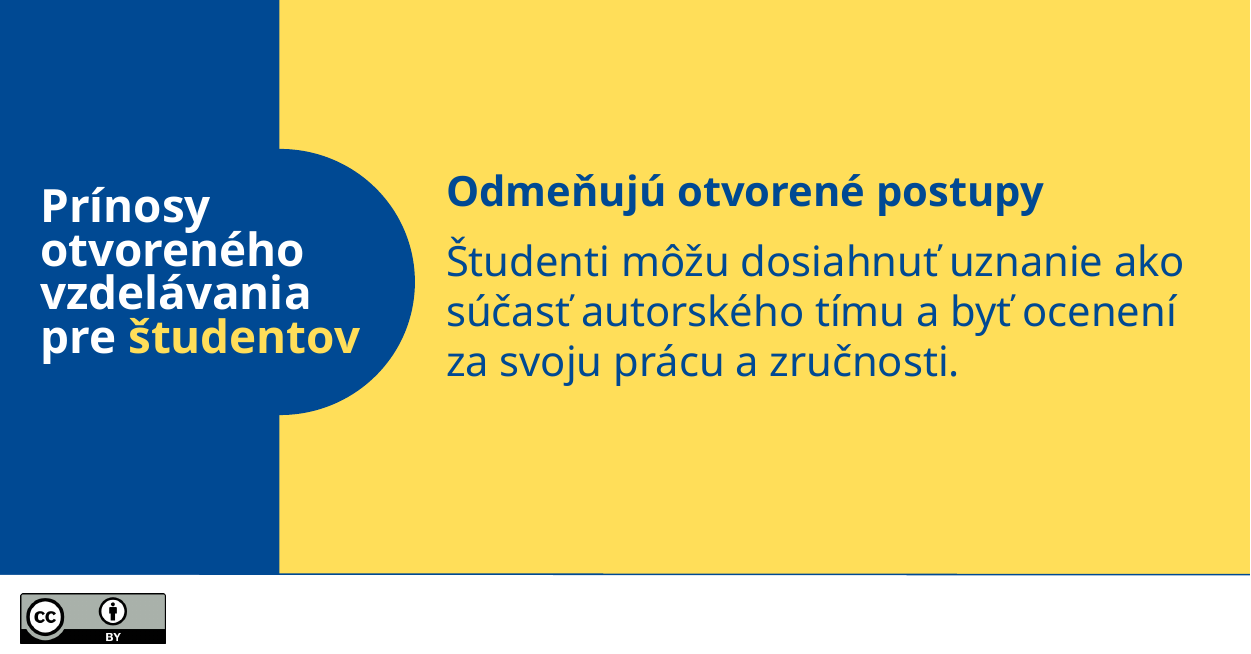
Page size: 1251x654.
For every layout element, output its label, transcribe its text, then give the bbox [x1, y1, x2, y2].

text_box Odmeňujú otvorené postupy Študenti môžu dosiahnuť uznanie ako súčasť autorského tímu a byť ocenení za svoju prácu a zručnosti. [431, 149, 1216, 401]
text_box [206, 148, 355, 171]
text_box [409, 242, 415, 322]
text_box [0, 0, 280, 573]
picture [20, 592, 166, 645]
text_box Prínosy otvoreného vzdelávania pre študentov [25, 171, 409, 378]
text_box [187, 378, 374, 416]
text_box [0, 582, 1250, 654]
